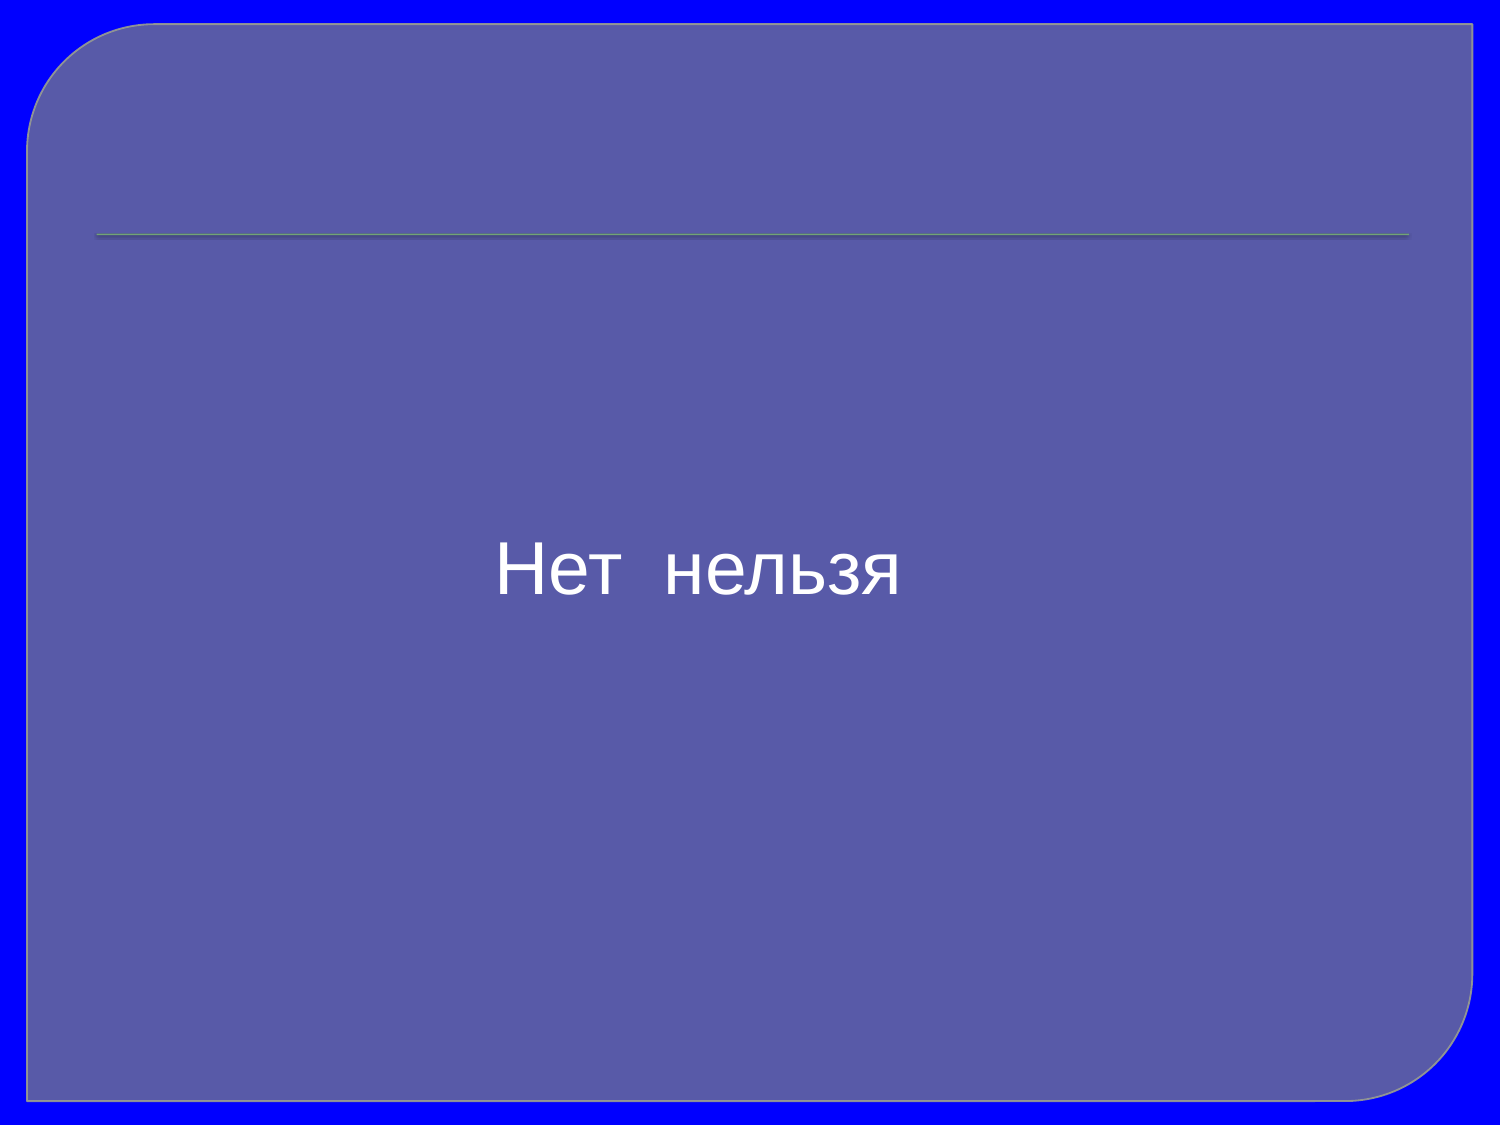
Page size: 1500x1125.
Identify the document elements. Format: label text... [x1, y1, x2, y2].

list Нет нельзя [292, 61, 1181, 1125]
